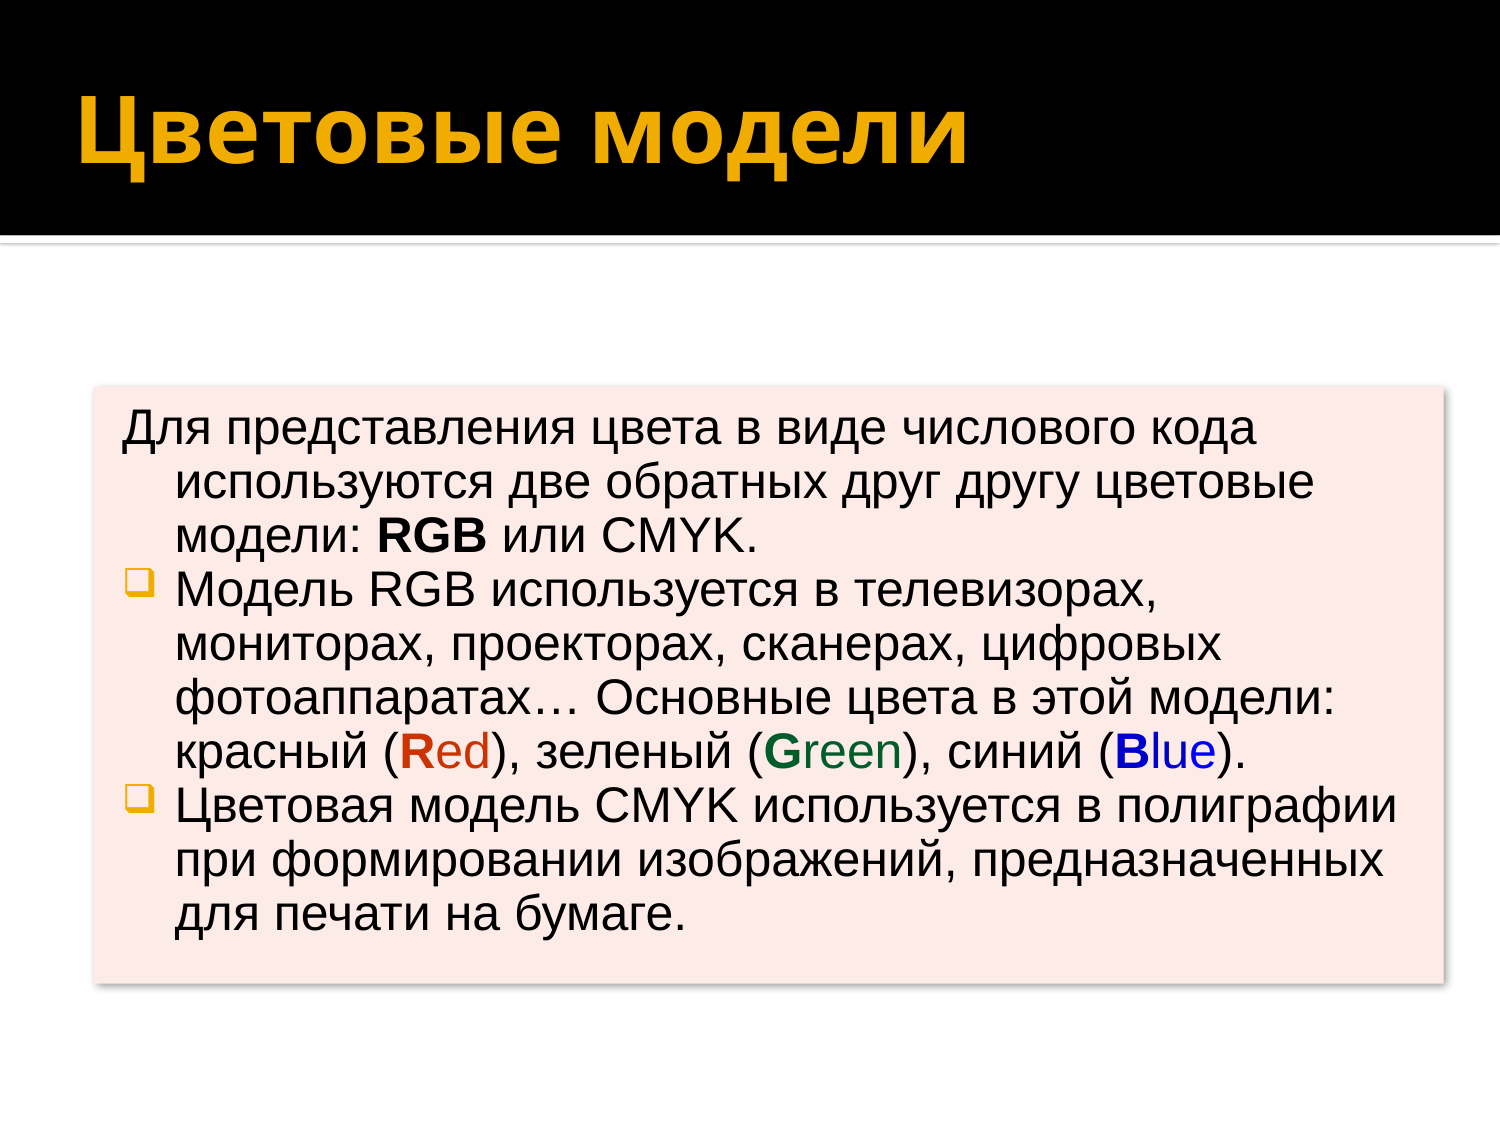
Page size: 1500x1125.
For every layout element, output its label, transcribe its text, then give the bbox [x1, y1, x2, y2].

title Цветовые модели [58, 46, 1409, 206]
list Для представления цвета в виде числового кода используются две обратных друг другу цветовые модели: RGB или CMYK. Модель RGB используется в телевизорах, мониторах, проекторах, сканерах, цифровых фотоаппаратах… Основные цвета в этой модели: красный (Red), зеленый (Green), синий (Blue). Цветовая модель CMYK используется в полиграфии при формировании изображений, предназначенных для печати на бумаге. [93, 386, 1444, 984]
